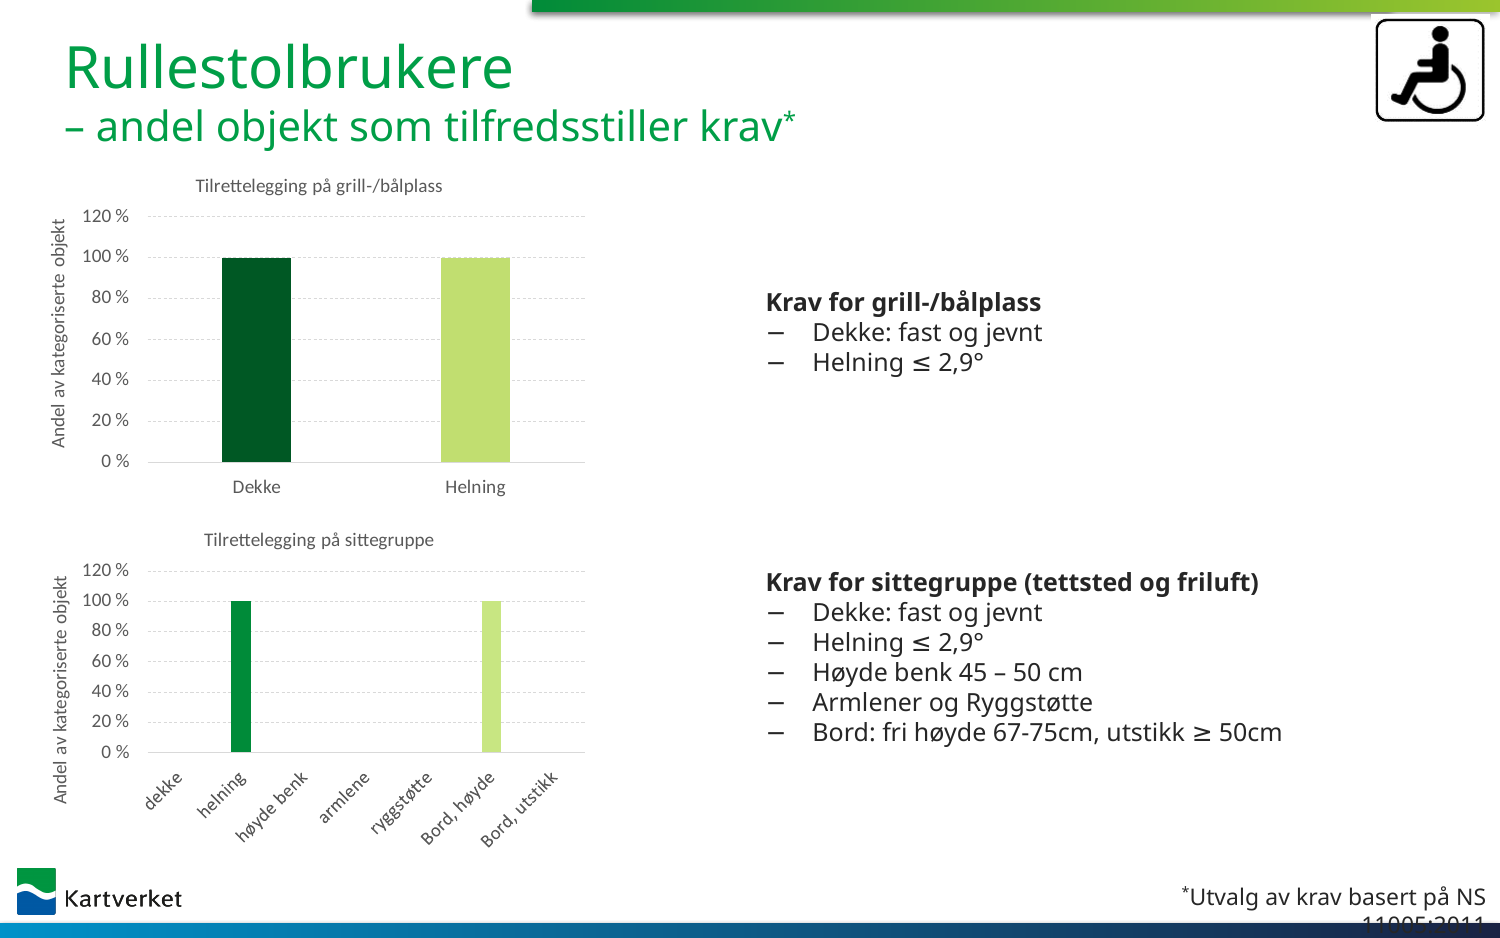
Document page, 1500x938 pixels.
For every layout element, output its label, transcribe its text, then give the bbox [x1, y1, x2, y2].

text_box Rullestolbrukere – andel objekt som tilfredsstiller krav* [49, 14, 1431, 158]
picture [41, 520, 596, 859]
text_box Krav for sittegruppe (tettsted og friluft) Dekke: fast og jevnt Helning ≤ 2,9° Høyde benk 45 – 50 cm Armlener og Ryggstøtte Bord: fri høyde 67-75cm, utstikk ≥ 50cm [750, 559, 1500, 754]
text_box Krav for grill-/bålplass Dekke: fast og jevnt Helning ≤ 2,9° [750, 279, 1452, 384]
text_box *Utvalg av krav basert på NS 11005:2011 [1068, 873, 1500, 938]
picture [41, 166, 596, 505]
picture [1371, 13, 1491, 127]
